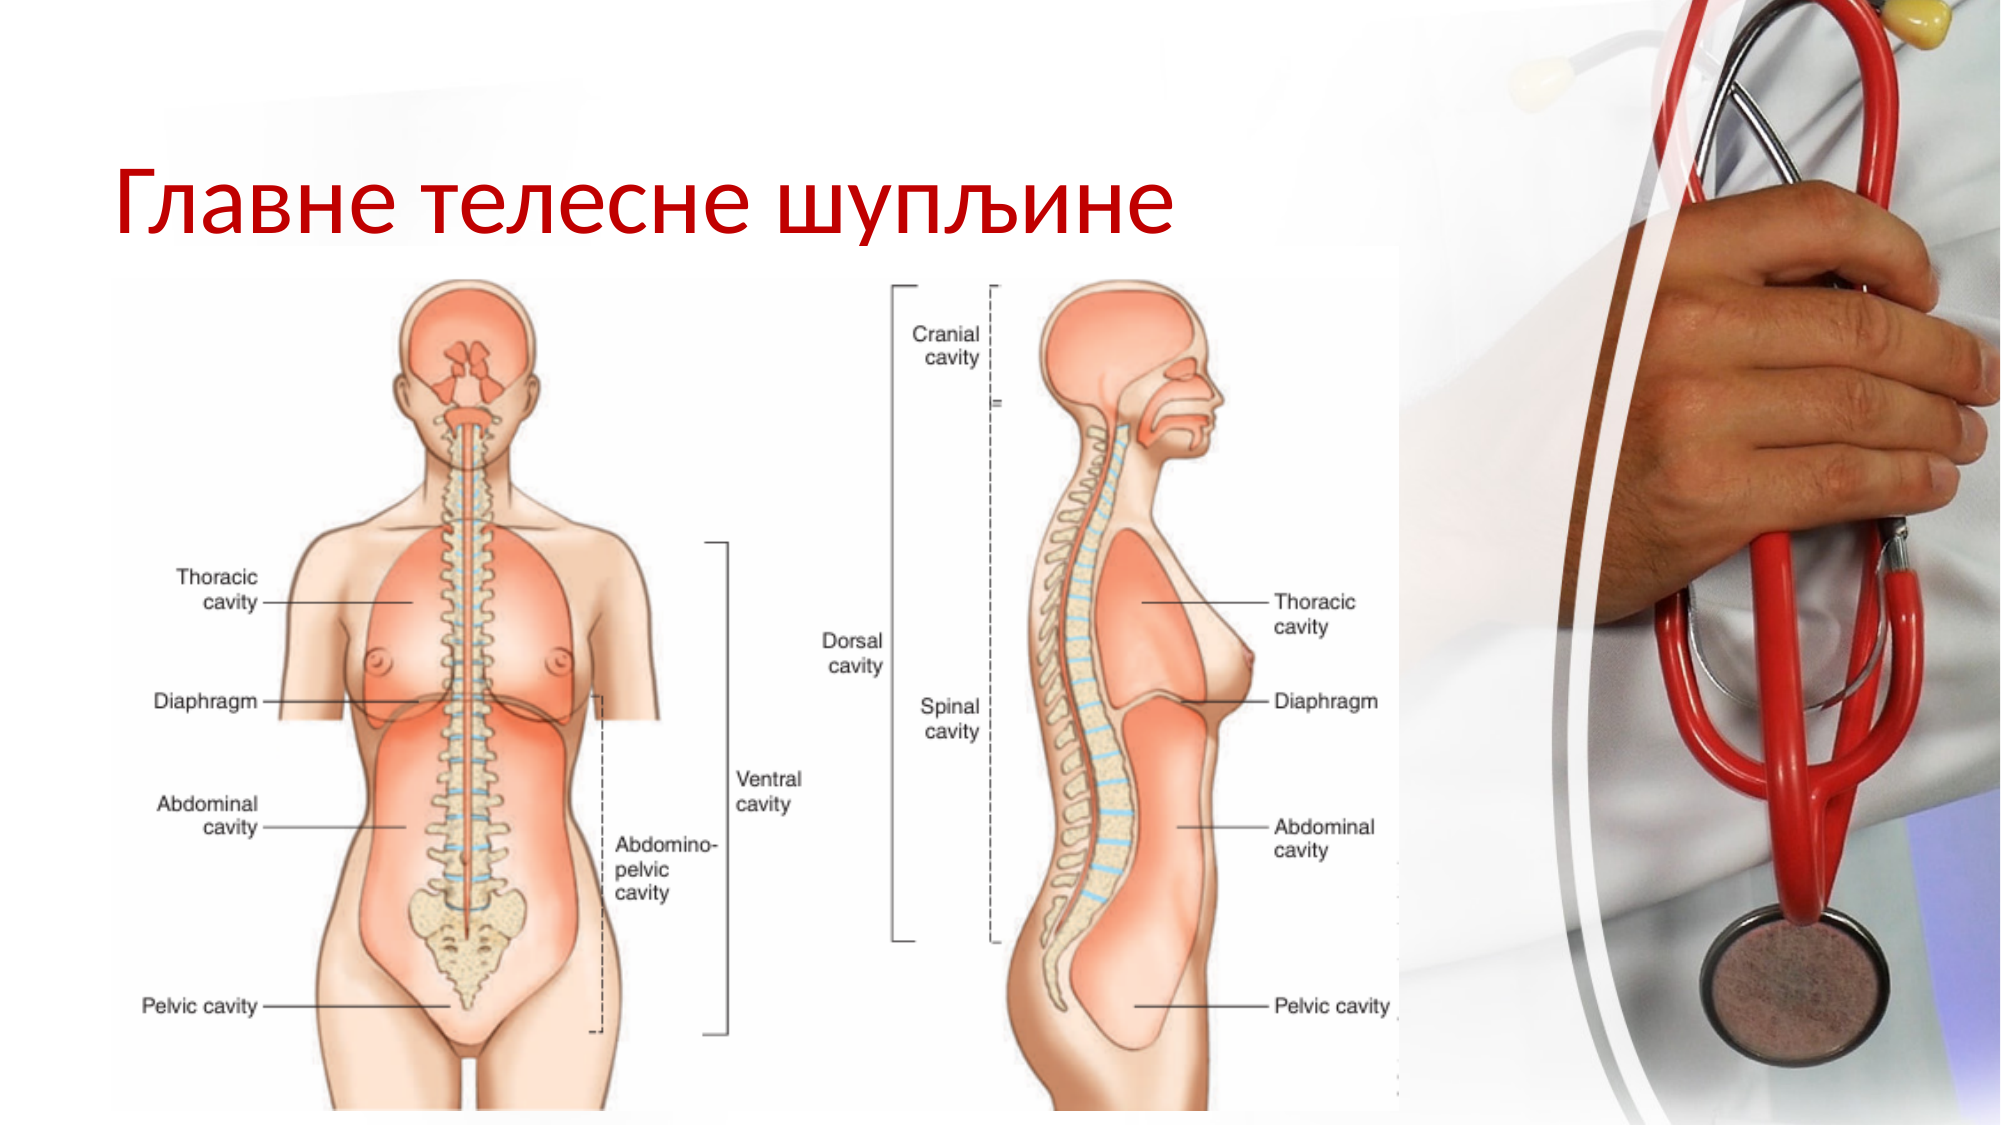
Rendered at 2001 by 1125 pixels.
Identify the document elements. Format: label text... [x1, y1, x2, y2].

title Главне телесне шупљине [99, 110, 1540, 278]
picture [0, 0, 2001, 1125]
